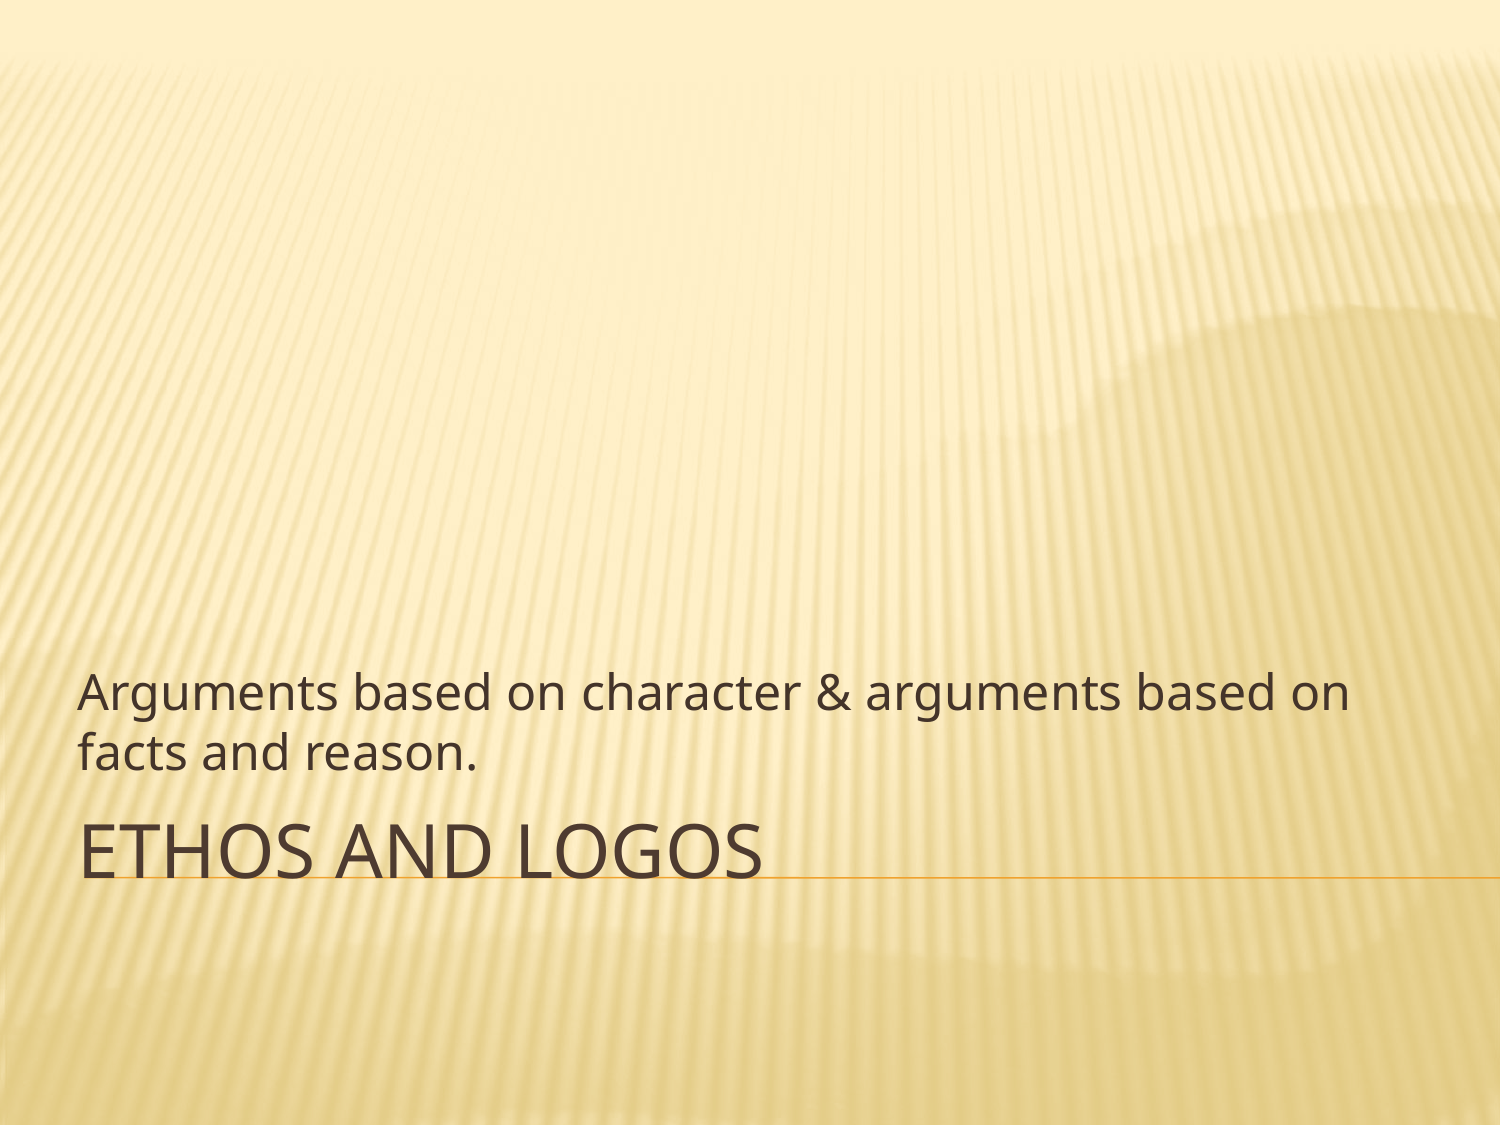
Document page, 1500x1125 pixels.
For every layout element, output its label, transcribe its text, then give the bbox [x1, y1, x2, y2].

title Ethos and Logos [62, 796, 1450, 997]
subtitle Arguments based on character & arguments based on facts and reason. [62, 637, 1450, 788]
